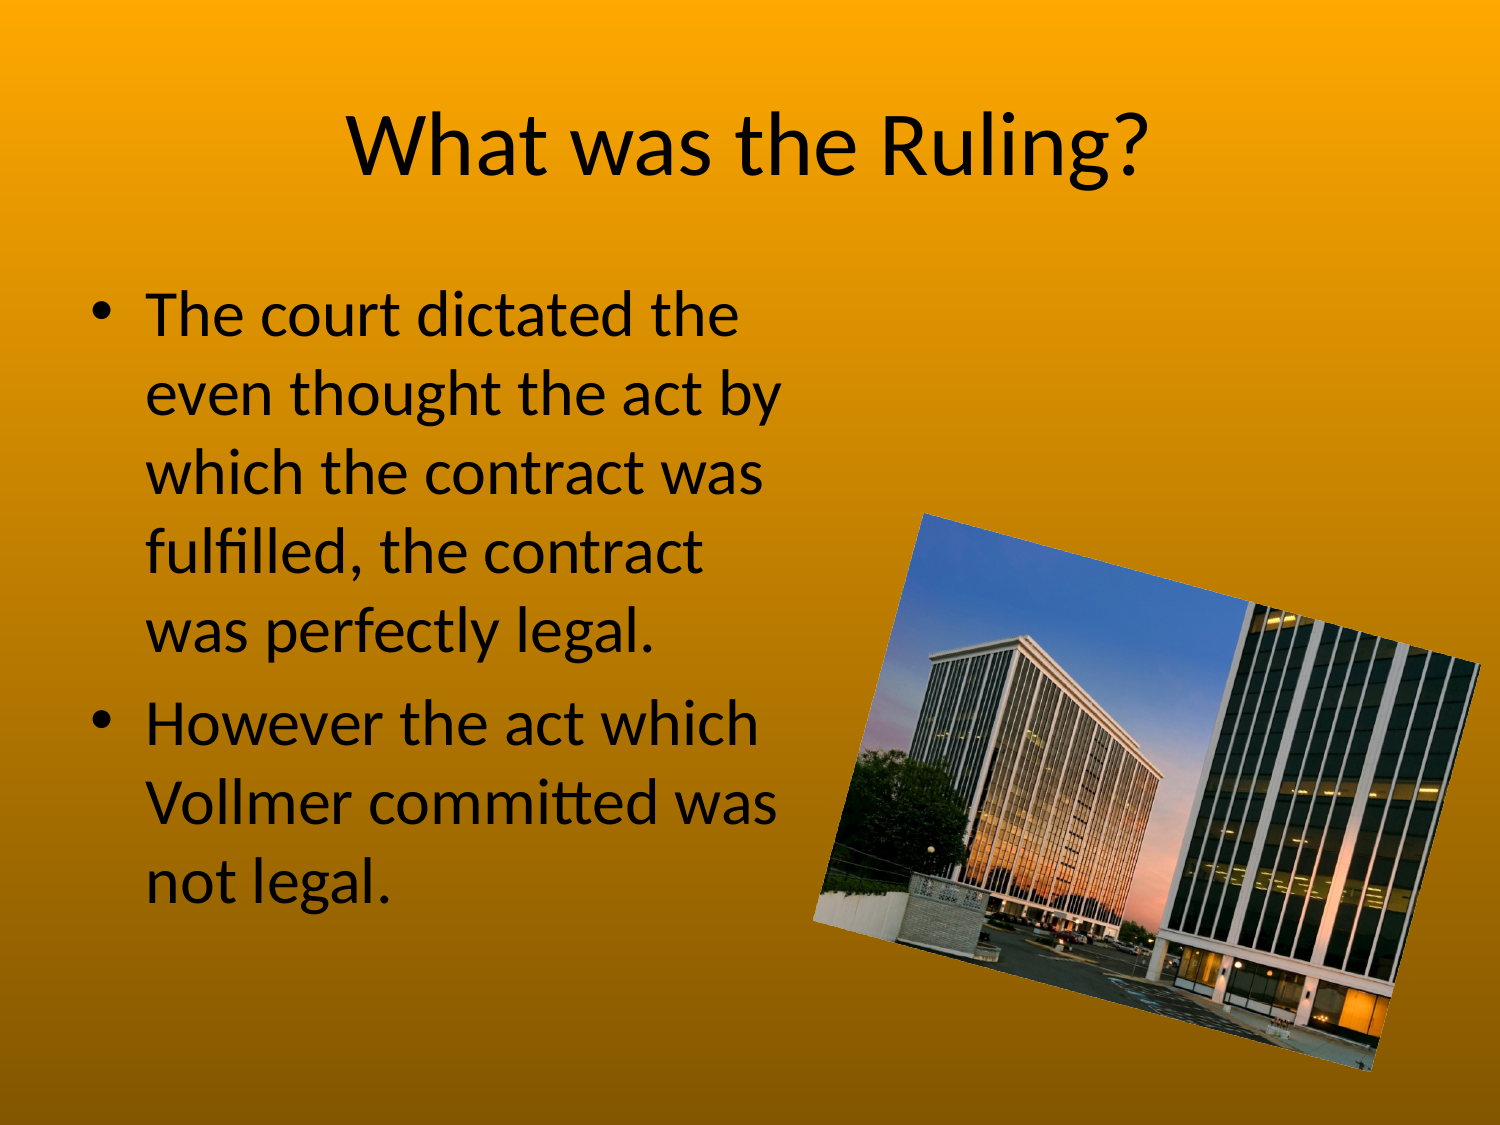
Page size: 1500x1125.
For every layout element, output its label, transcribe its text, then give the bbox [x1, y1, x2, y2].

picture [814, 513, 1480, 1071]
title What was the Ruling? [75, 45, 1425, 233]
list The court dictated the even thought the act by which the contract was fulfilled, the contract was perfectly legal. However the act which Vollmer committed was not legal. [75, 262, 800, 1005]
